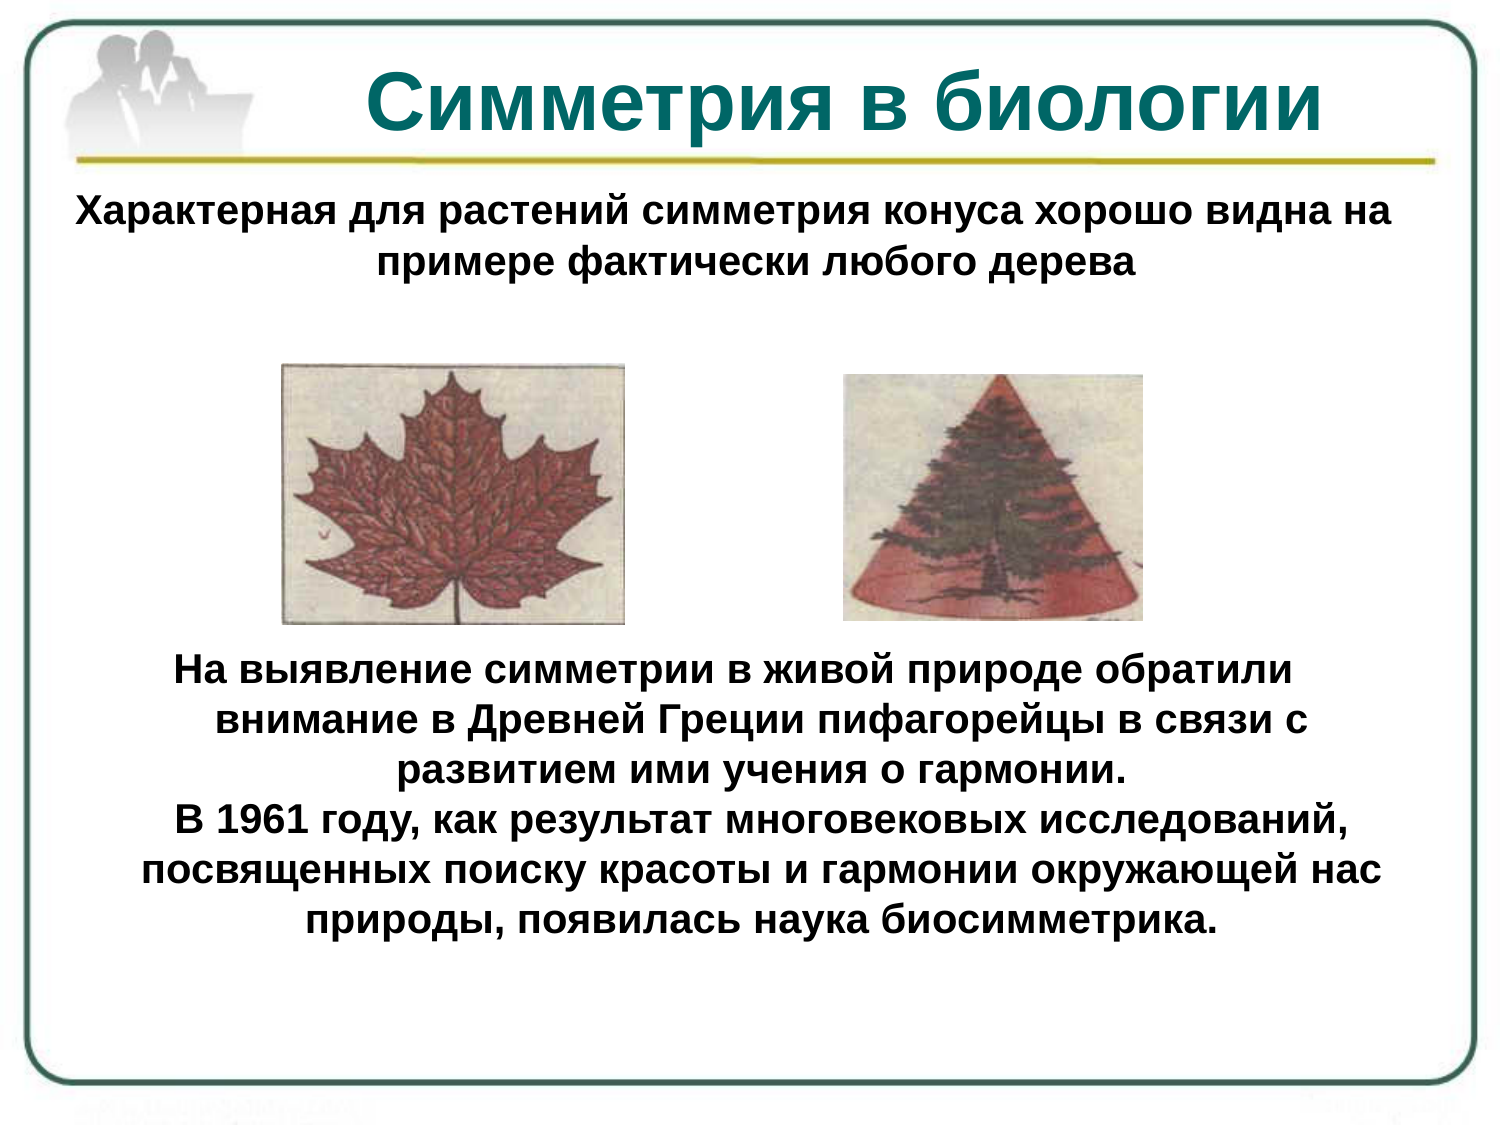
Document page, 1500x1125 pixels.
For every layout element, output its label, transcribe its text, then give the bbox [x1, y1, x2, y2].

list Характерная для растений симметрия конуса хорошо видна на примере фактически любого дерева На выявление симметрии в живой природе обратили внимание в Древней Греции пифагорейцы в связи с развитием ими учения о гармонии. В 1961 году, как результат многовековых исследований, посвященных поиску красоты и гармонии окружающей нас природы, появилась наука биосимметрика. [58, 175, 1409, 985]
title Симметрия в биологии [265, 44, 1426, 150]
picture [0, 0, 1500, 1125]
